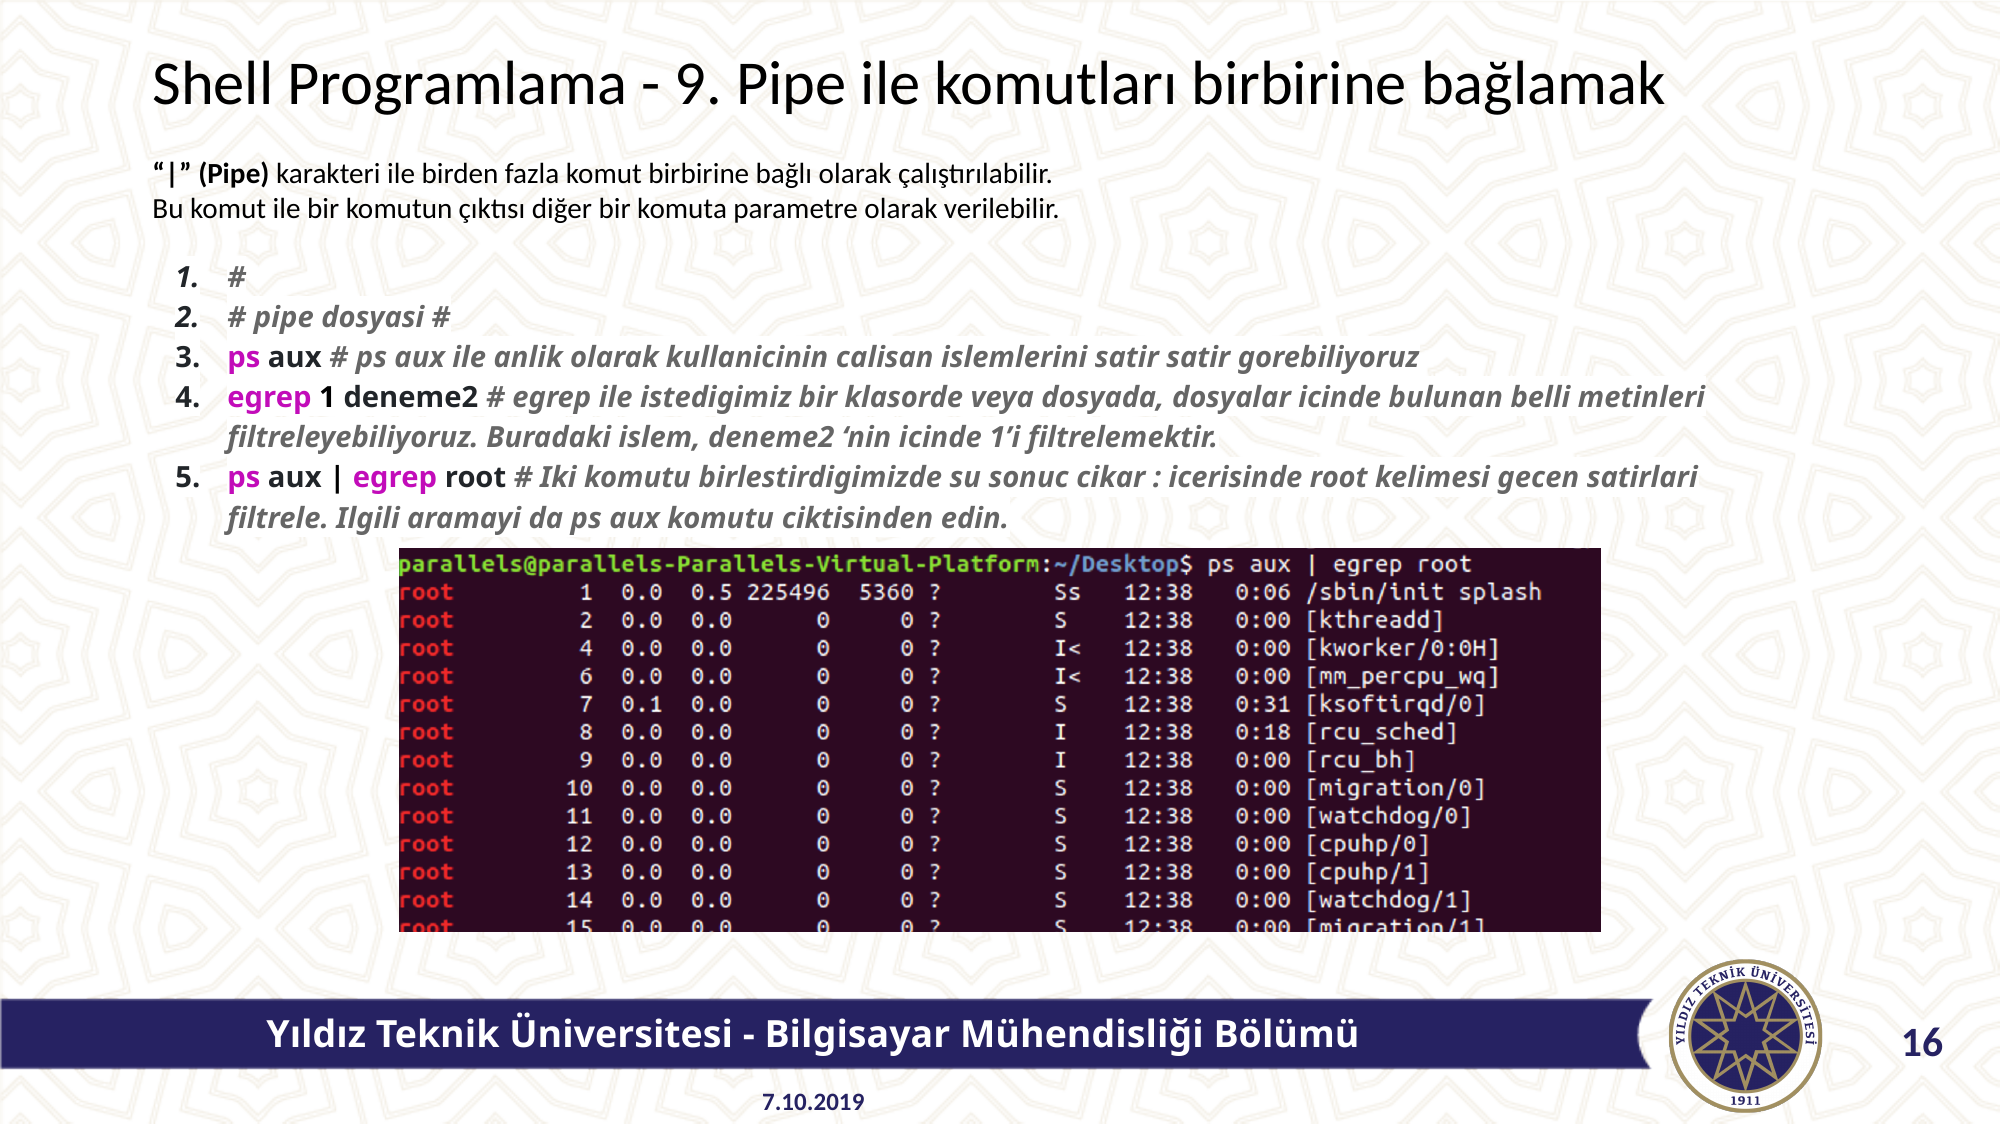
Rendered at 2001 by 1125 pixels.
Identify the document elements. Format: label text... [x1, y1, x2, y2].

picture [0, 0, 2000, 1125]
title Shell Programlama - 9. Pipe ile komutları birbirine bağlamak [137, 59, 1863, 109]
list # # pipe dosyasi # ps aux # ps aux ile anlik olarak kullanicinin calisan islemlerini satir satir gorebiliyoruz egrep 1 deneme2 # egrep ile istedigimiz bir klasorde veya dosyada, dosyalar icinde bulunan belli metinleri filtreleyebiliyoruz. Buradaki islem, deneme2 ‘nin icinde 1’i filtrelemektir. ps aux | egrep root # Iki komutu birlestirdigimizde su sonuc cikar : icerisinde root kelimesi gecen satirlari filtrele. Ilgili aramayi da ps aux komutu ciktisinden edin. [137, 255, 1823, 565]
footer Yıldız Teknik Üniversitesi - Bilgisayar Mühendisliği Bölümü [0, 997, 1628, 1069]
slide_number 16 [1844, 1010, 2000, 1071]
text_box “|” (Pipe) karakteri ile birden fazla komut birbirine bağlı olarak çalıştırılabilir. Bu komut ile bir komutun çıktısı diğer bir komuta parametre olarak verilebilir. [137, 139, 1840, 255]
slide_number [0, 1070, 1628, 1125]
